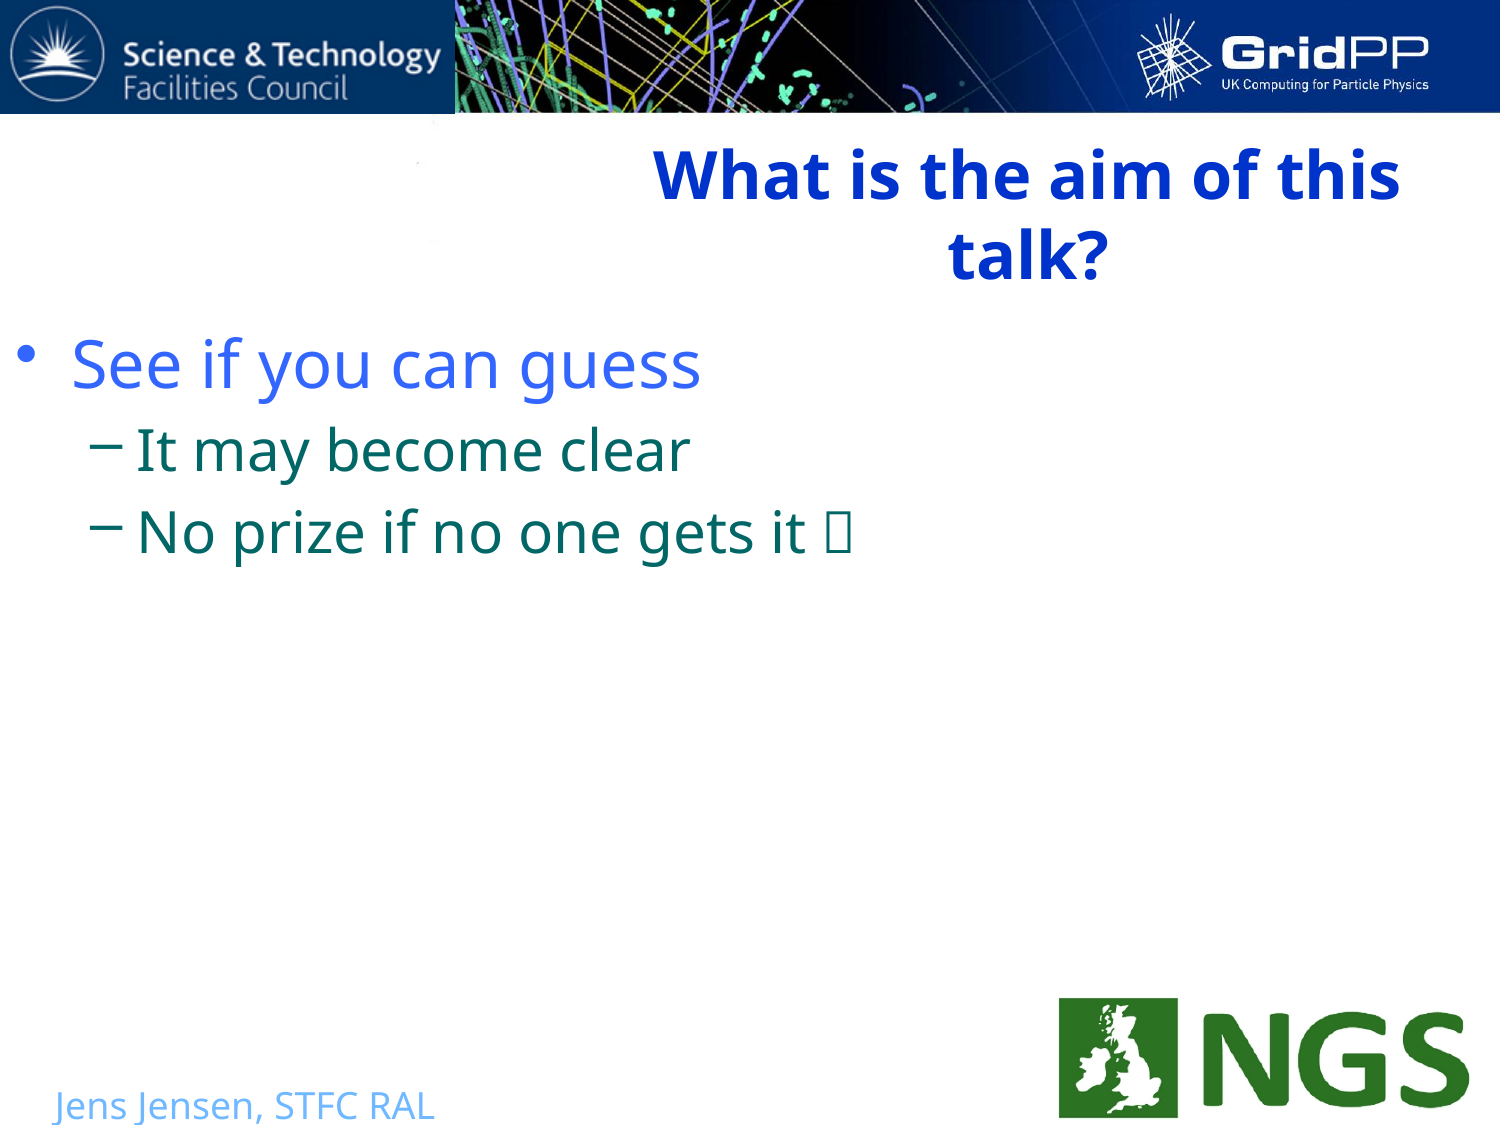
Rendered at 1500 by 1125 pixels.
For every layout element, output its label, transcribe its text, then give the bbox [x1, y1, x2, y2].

list See if you can guess It may become clear No prize if no one gets it  [0, 314, 1500, 1036]
picture [0, 1036, 1500, 1125]
title What is the aim of this talk? [584, 125, 1473, 301]
picture [0, 0, 1500, 314]
